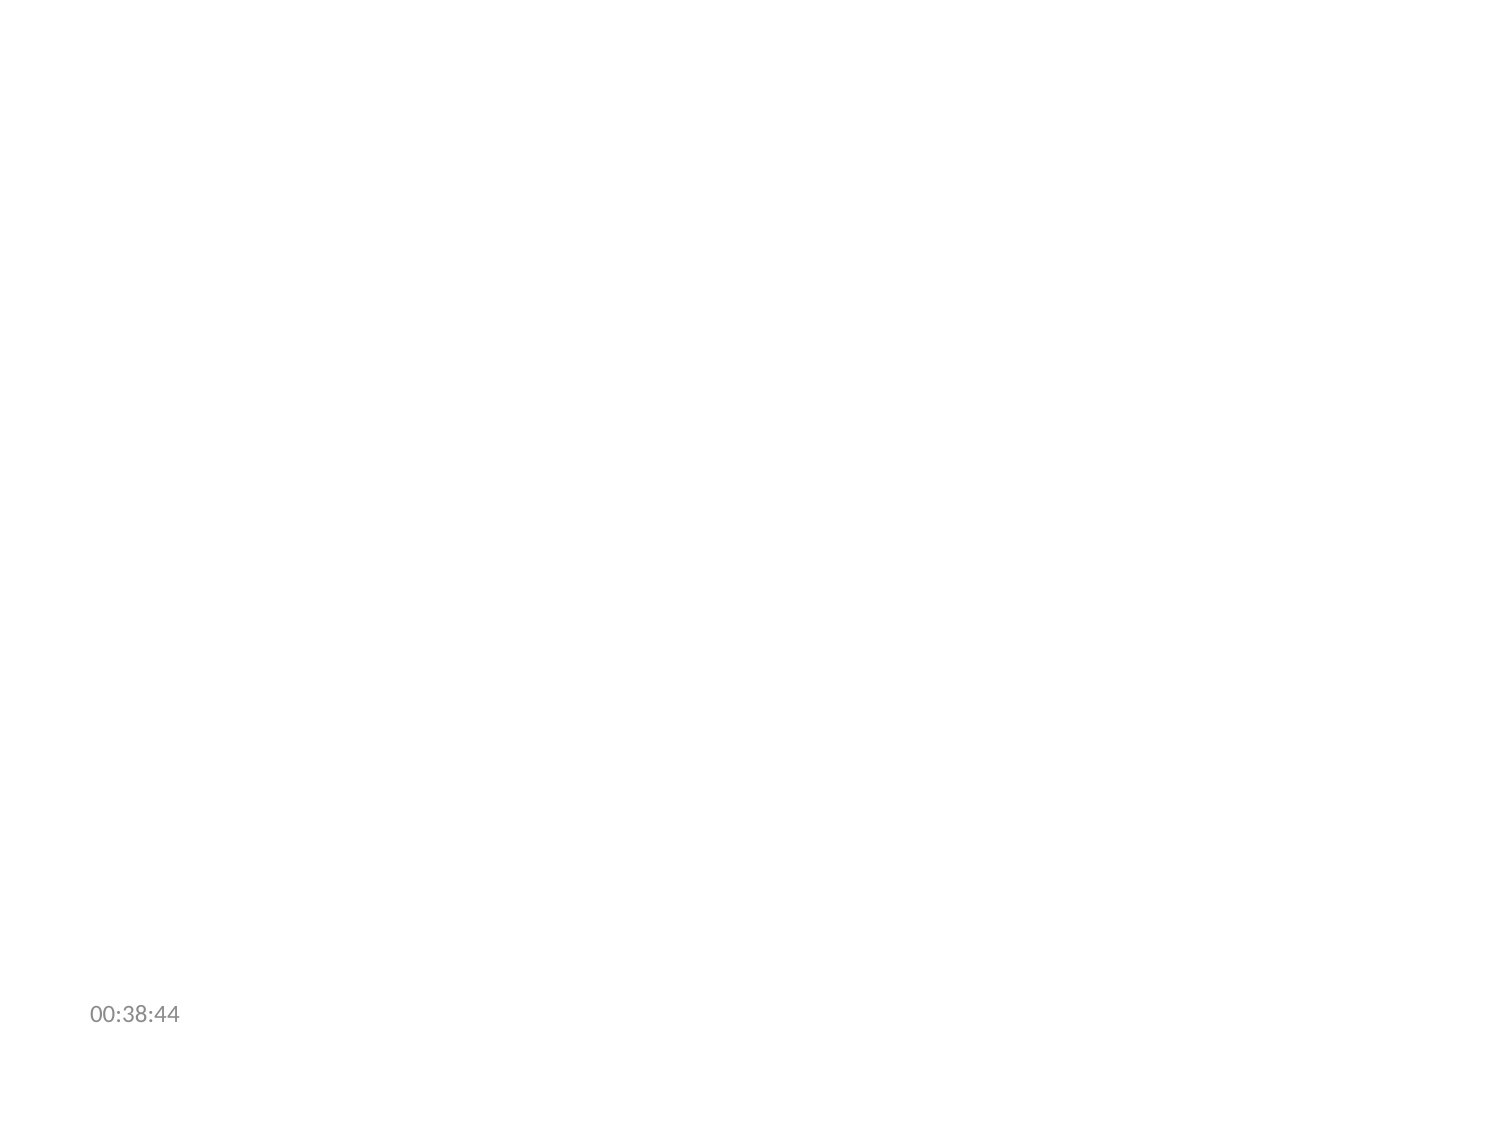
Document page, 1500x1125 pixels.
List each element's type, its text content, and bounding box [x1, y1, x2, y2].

text_box 15:35:09 [75, 982, 425, 1043]
